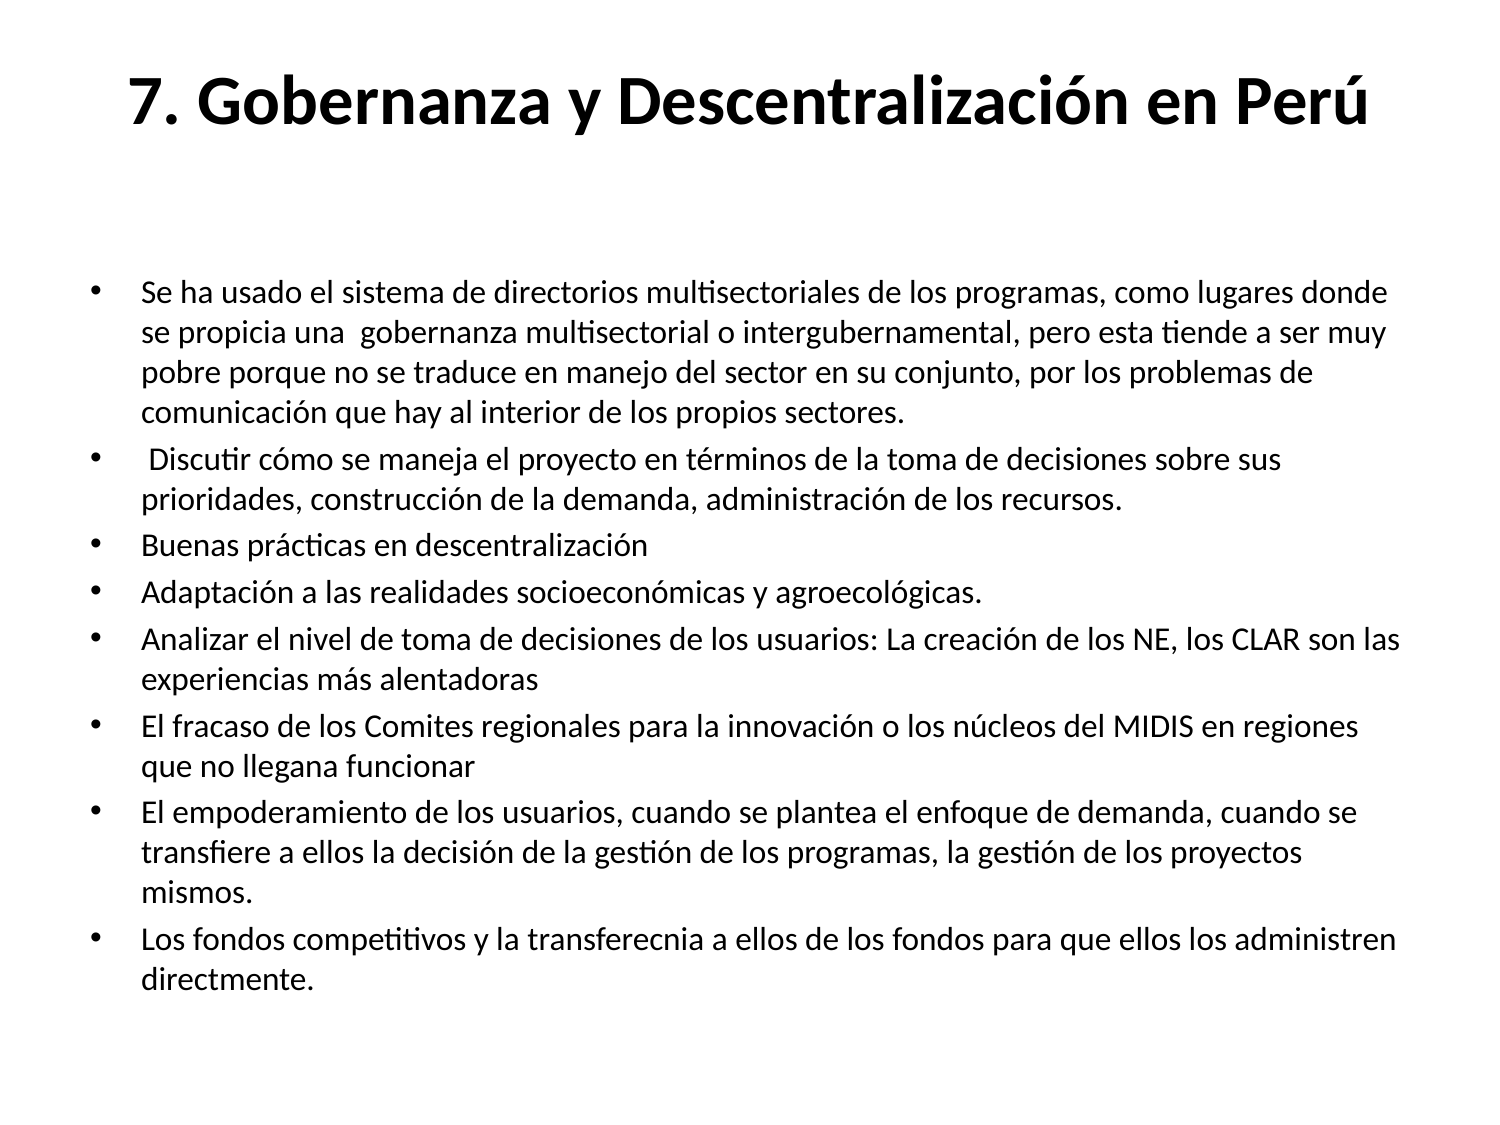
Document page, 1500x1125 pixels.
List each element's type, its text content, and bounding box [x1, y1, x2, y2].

title 7. Gobernanza y Descentralización en Perú [75, 45, 1425, 233]
list Se ha usado el sistema de directorios multisectoriales de los programas, como lugares donde se propicia una gobernanza multisectorial o intergubernamental, pero esta tiende a ser muy pobre porque no se traduce en manejo del sector en su conjunto, por los problemas de comunicación que hay al interior de los propios sectores. Discutir cómo se maneja el proyecto en términos de la toma de decisiones sobre sus prioridades, construcción de la demanda, administración de los recursos. Buenas prácticas en descentralización Adaptación a las realidades socioeconómicas y agroecológicas. Analizar el nivel de toma de decisiones de los usuarios: La creación de los NE, los CLAR son las experiencias más alentadoras El fracaso de los Comites regionales para la innovación o los núcleos del MIDIS en regiones que no llegana funcionar El empoderamiento de los usuarios, cuando se plantea el enfoque de demanda, cuando se transfiere a ellos la decisión de la gestión de los programas, la gestión de los proyectos mismos. Los fondos competitivos y la transferecnia a ellos de los fondos para que ellos los administren directmente. [75, 262, 1425, 1005]
